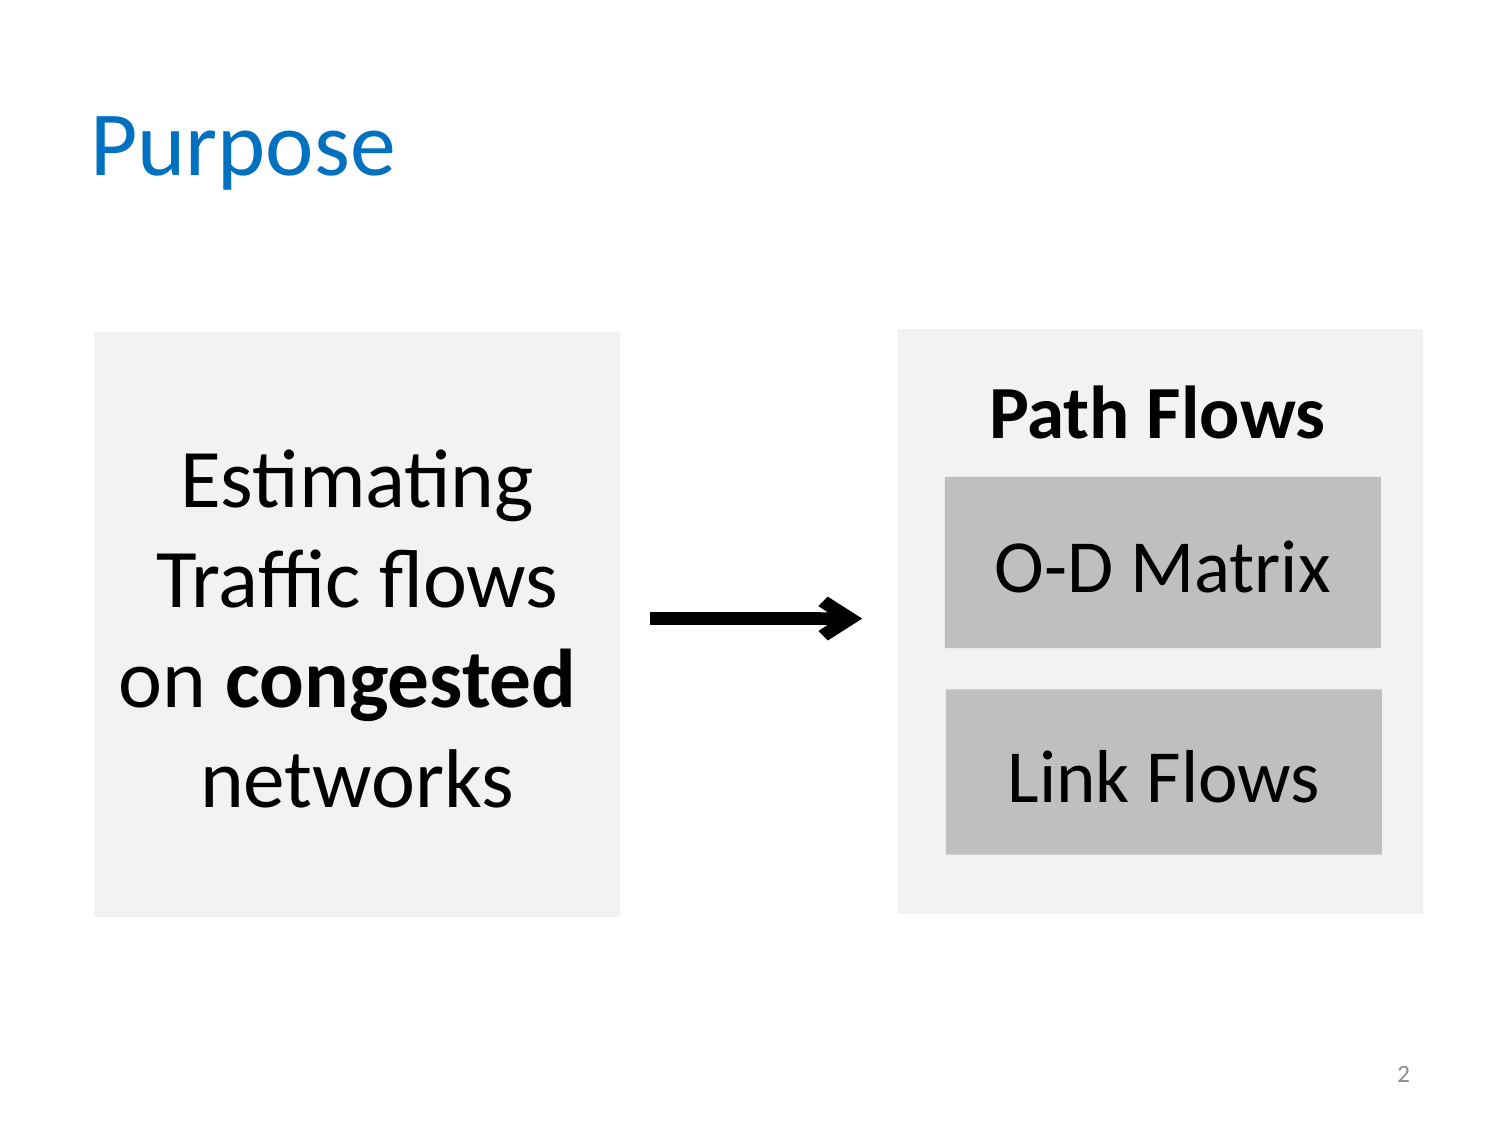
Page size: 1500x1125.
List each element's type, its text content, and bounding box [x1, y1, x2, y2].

slide_number 2 [1074, 1042, 1425, 1103]
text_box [897, 328, 1424, 915]
list [80, 262, 1431, 1005]
title Purpose [75, 45, 1425, 233]
text_box Estimating Traffic flows on congested networks [92, 330, 622, 919]
